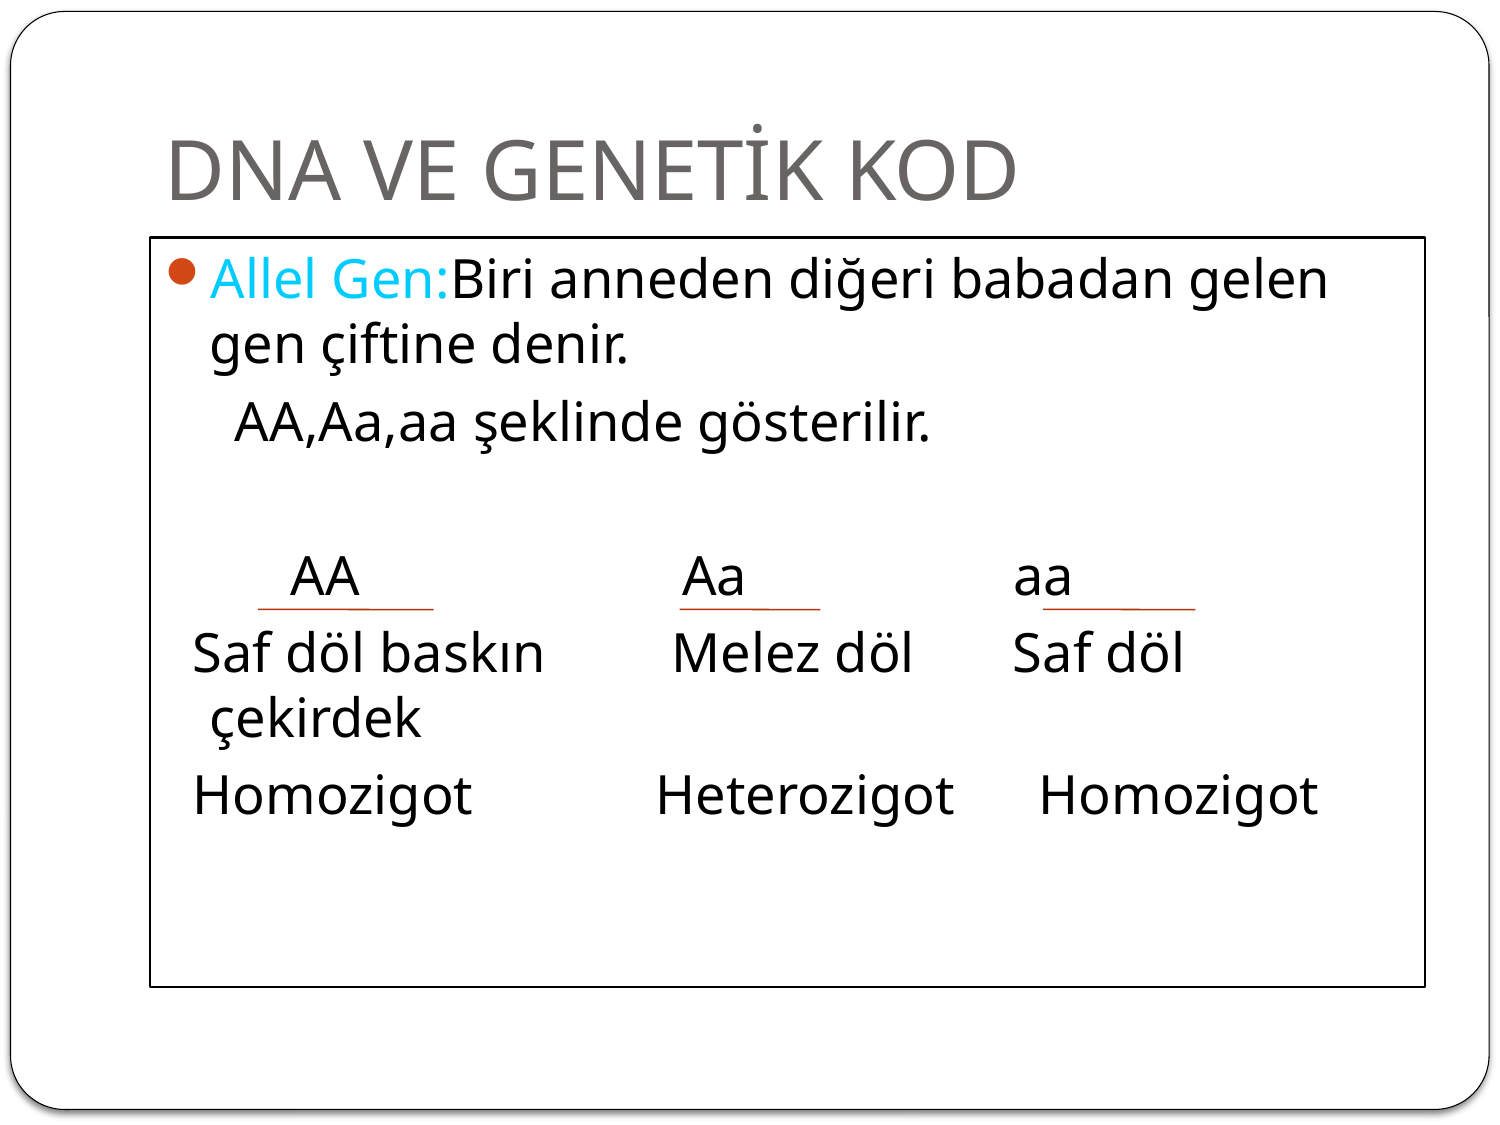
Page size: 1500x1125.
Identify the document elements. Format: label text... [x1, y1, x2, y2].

title DNA VE GENETİK KOD [150, 45, 1425, 233]
list Allel Gen:Biri anneden diğeri babadan gelen gen çiftine denir. AA,Aa,aa şeklinde gösterilir. AA Aa aa Saf döl baskın Melez döl Saf döl çekirdek Homozigot Heterozigot Homozigot [149, 236, 1426, 988]
